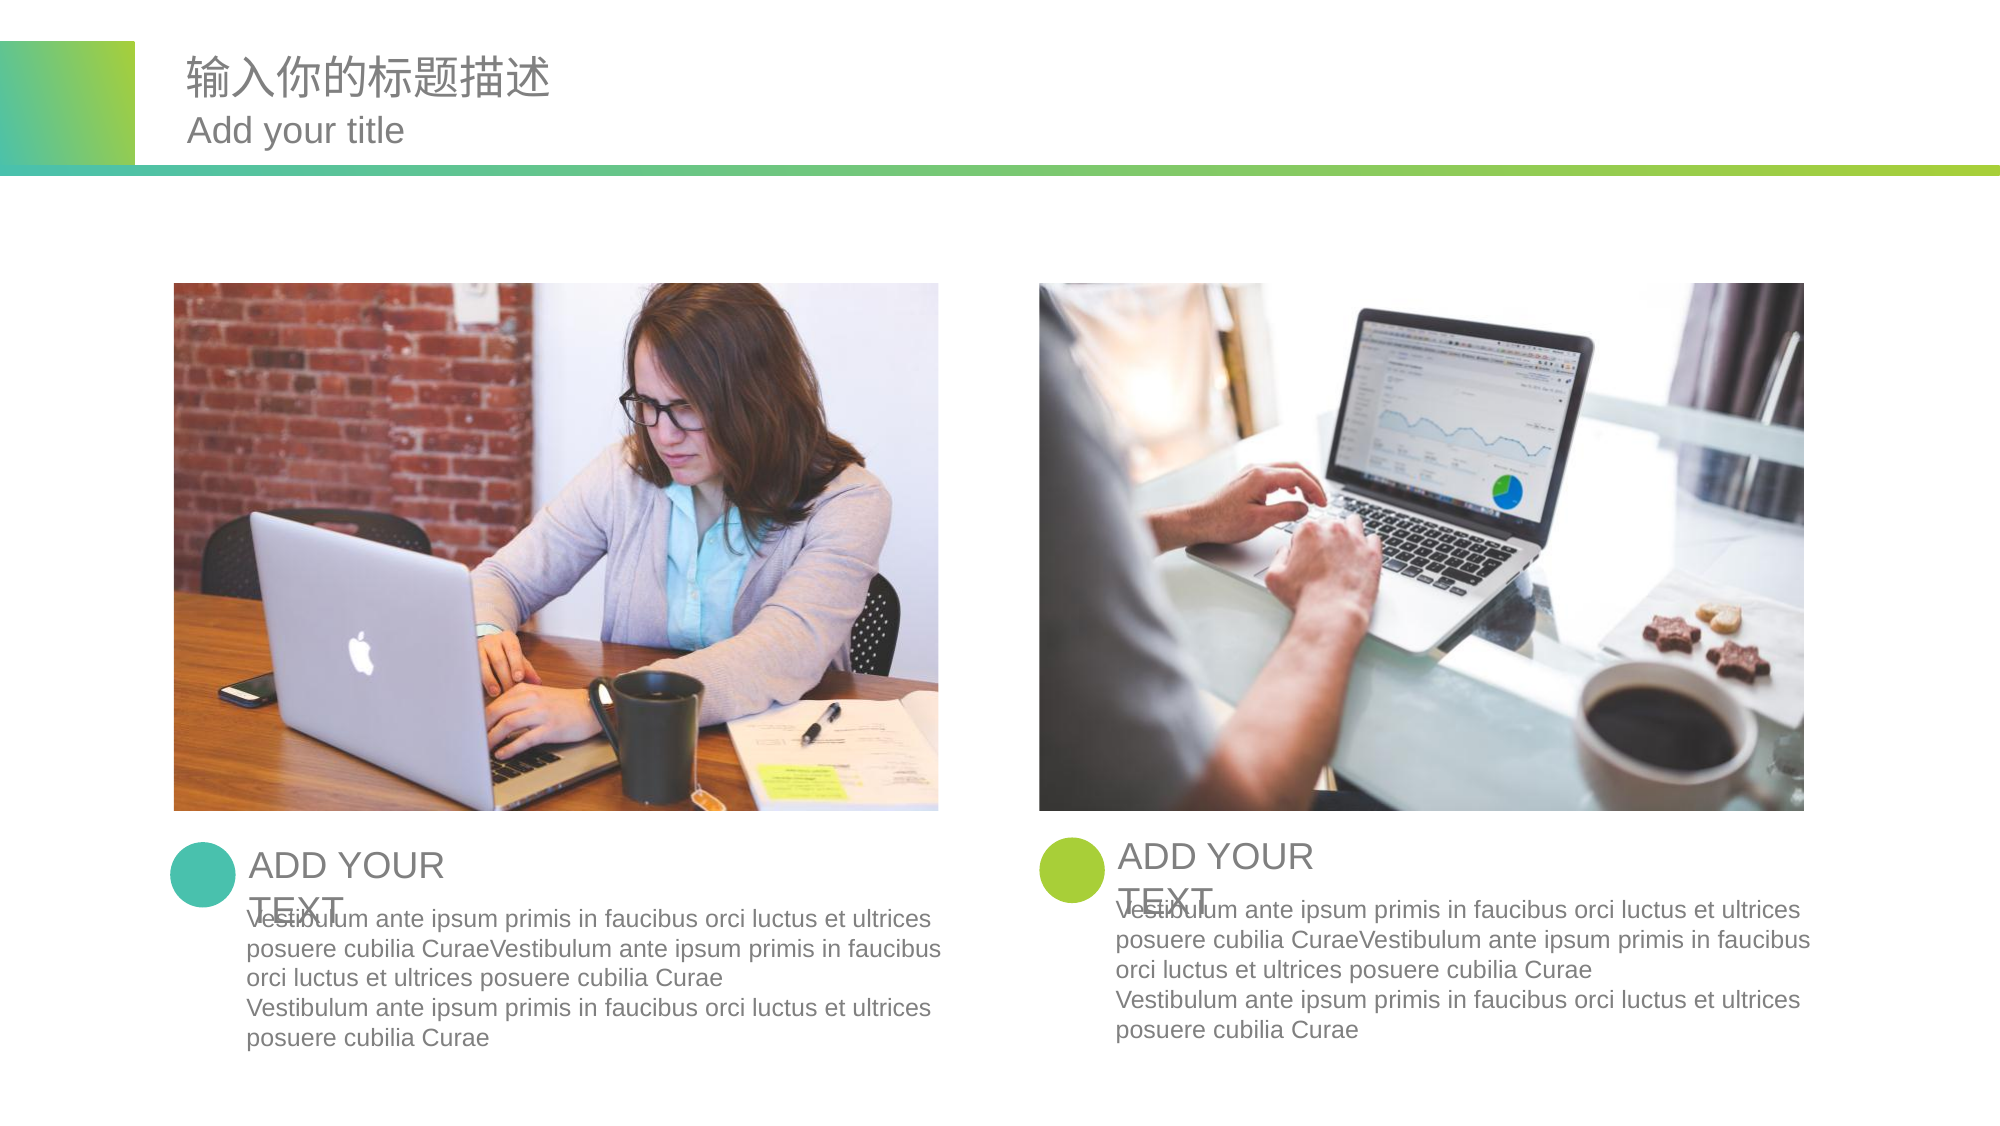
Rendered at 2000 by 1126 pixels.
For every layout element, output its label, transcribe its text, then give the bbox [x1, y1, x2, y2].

text_box ADD YOUR TEXT [233, 833, 531, 939]
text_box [0, 41, 2000, 177]
text_box [172, 281, 940, 813]
text_box Vestibulum ante ipsum primis in faucibus orci luctus et ultrices posuere cubilia CuraeVestibulum ante ipsum primis in faucibus orci luctus et ultrices posuere cubilia Curae Vestibulum ante ipsum primis in faucibus orci luctus et ultrices posuere cubilia Curae [231, 894, 977, 1090]
text_box [168, 840, 238, 910]
text_box ADD YOUR TEXT [1102, 824, 1400, 930]
text_box [1037, 835, 1107, 906]
text_box Vestibulum ante ipsum primis in faucibus orci luctus et ultrices posuere cubilia CuraeVestibulum ante ipsum primis in faucibus orci luctus et ultrices posuere cubilia Curae Vestibulum ante ipsum primis in faucibus orci luctus et ultrices posuere cubilia Curae [1100, 886, 1847, 1081]
text_box [1037, 281, 1806, 813]
